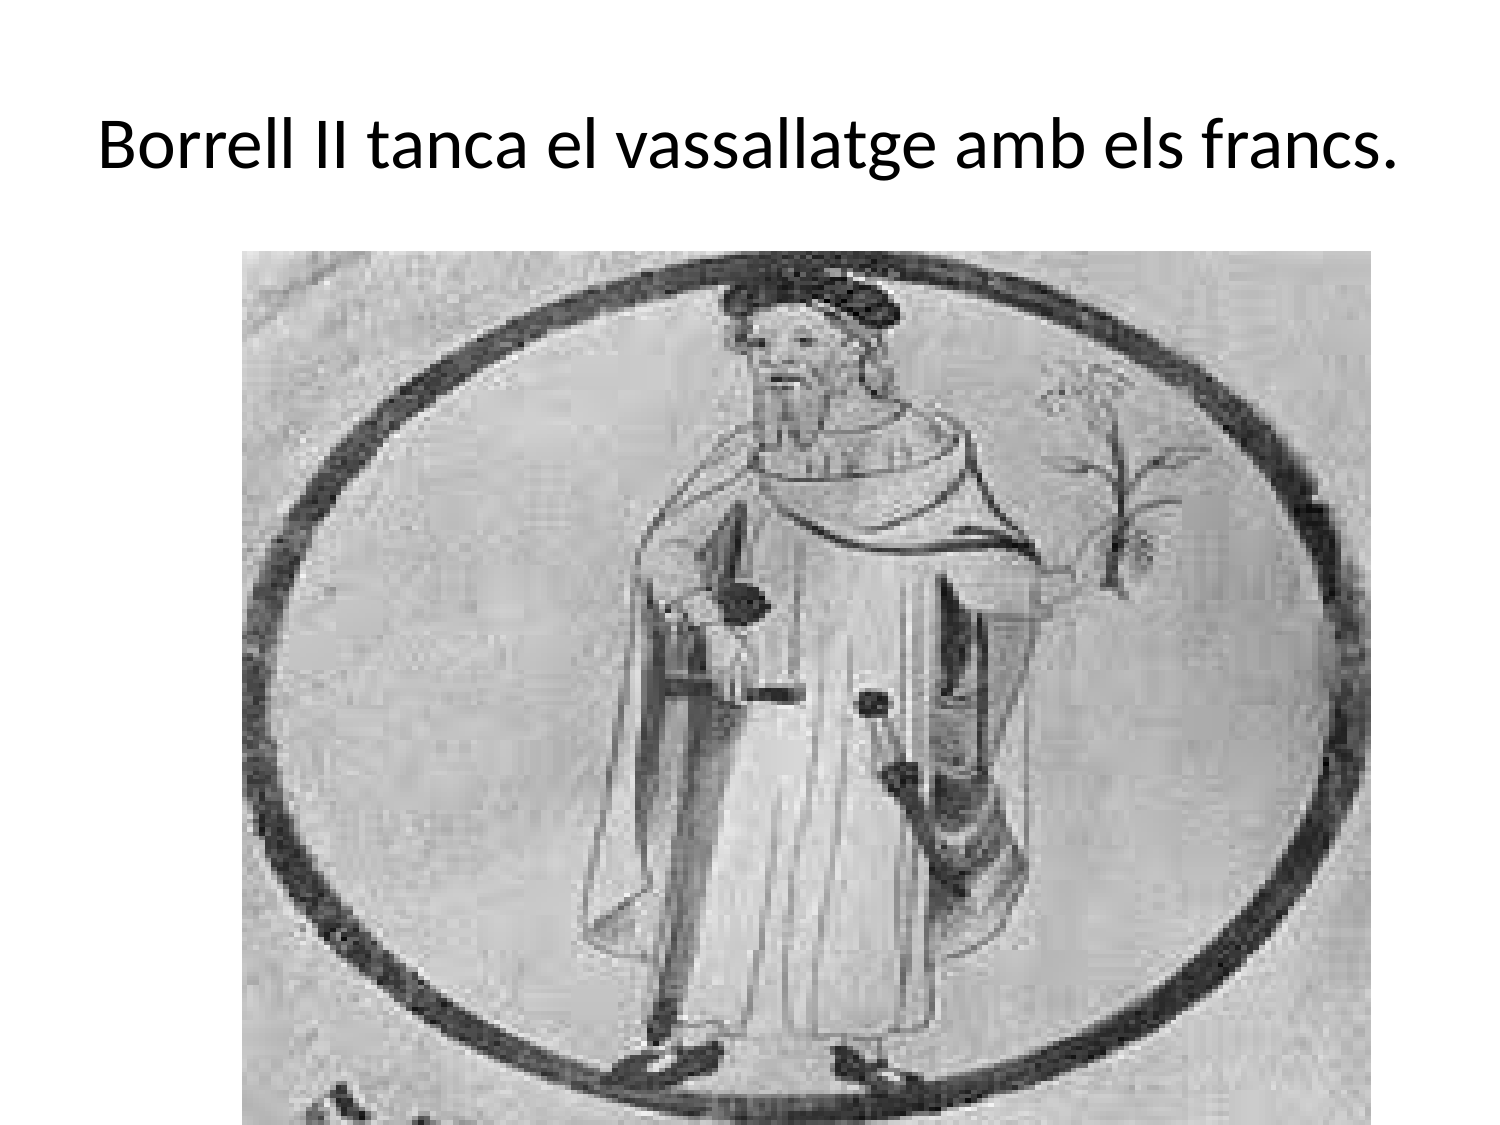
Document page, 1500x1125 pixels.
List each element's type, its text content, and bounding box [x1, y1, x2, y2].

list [241, 251, 1371, 1125]
title Borrell II tanca el vassallatge amb els francs. [75, 45, 1425, 233]
